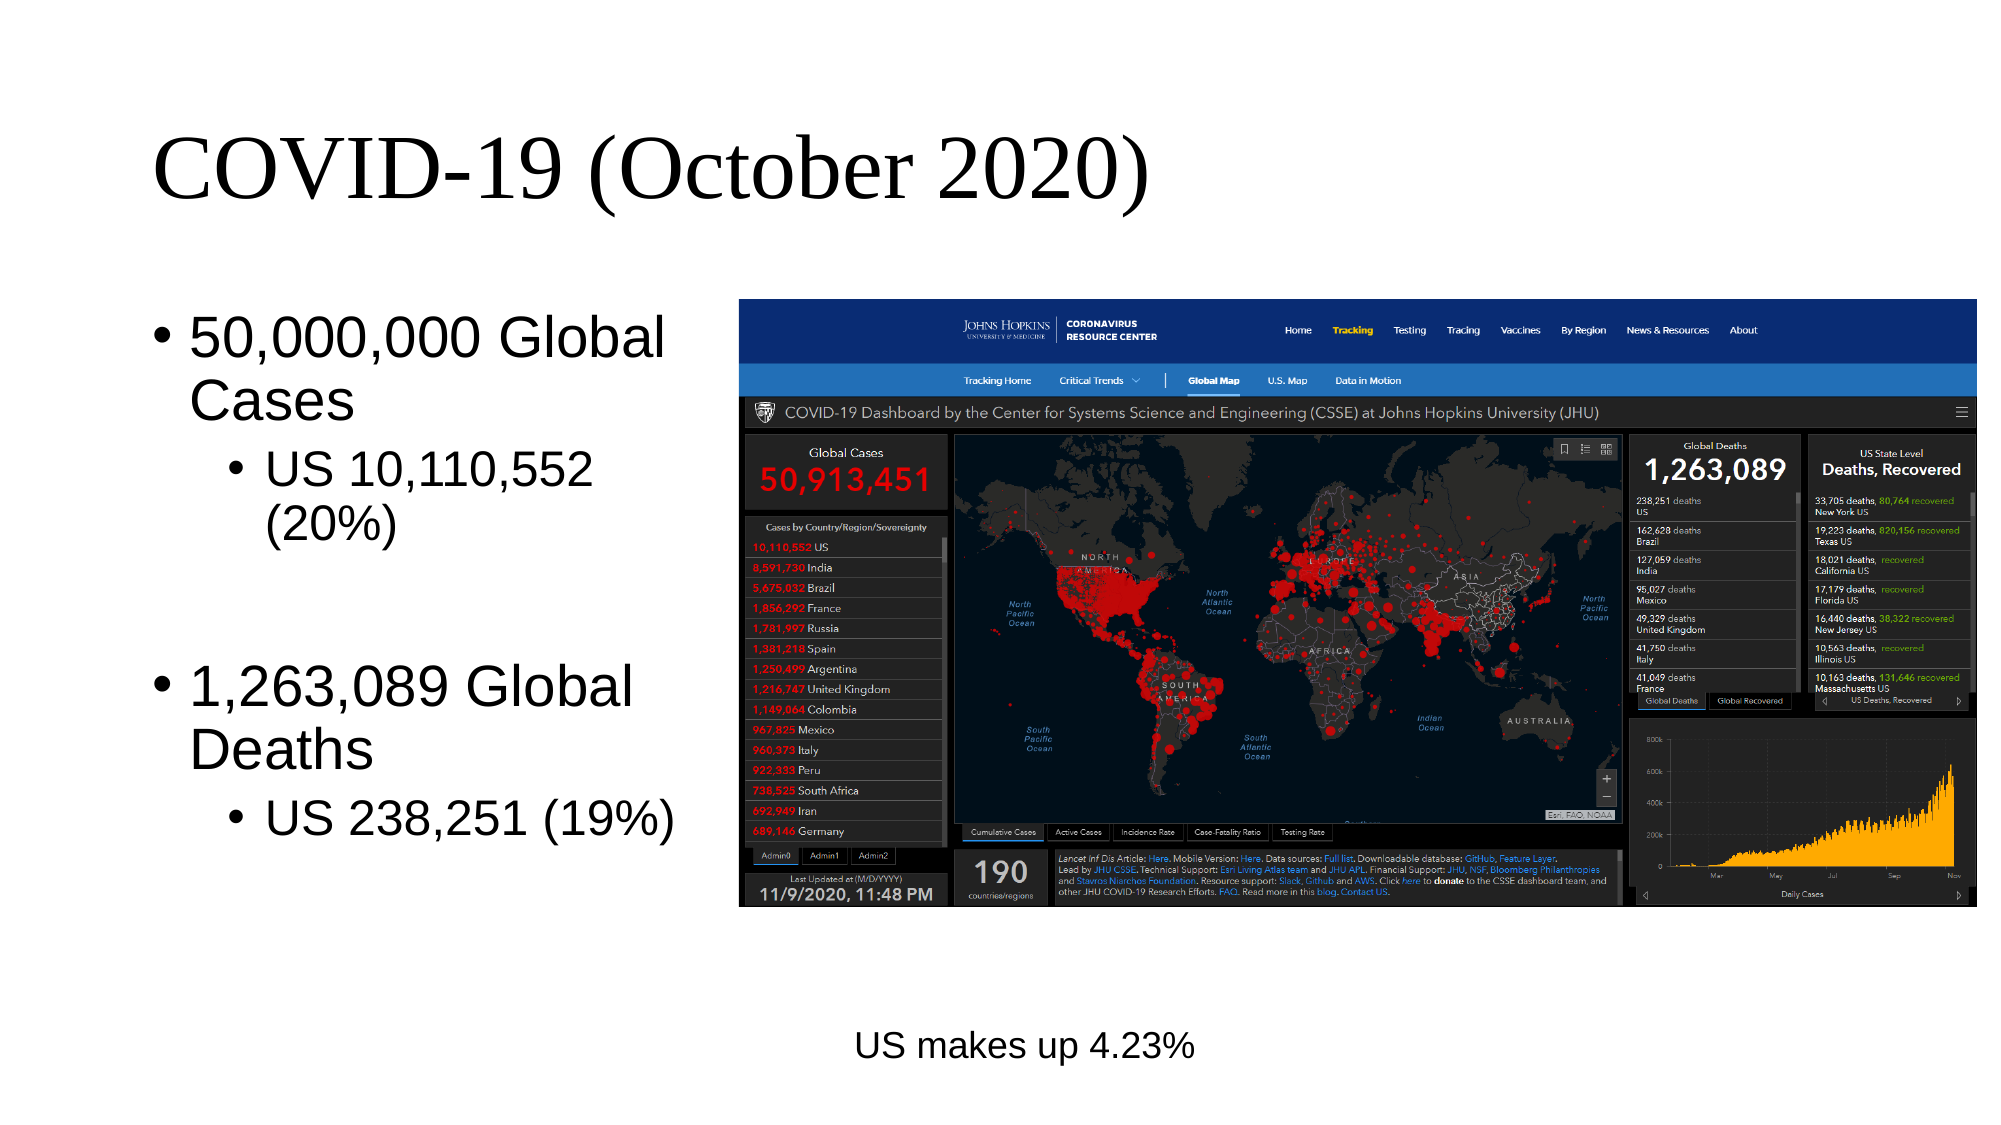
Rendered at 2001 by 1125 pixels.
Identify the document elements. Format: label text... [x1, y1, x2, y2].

text_box US makes up 4.23% [839, 1013, 1211, 1073]
title COVID-19 (October 2020) [137, 59, 1863, 278]
list 50,000,000 Global Cases US 10,110,552 (20%) 1,263,089 Global Deaths US 238,251 (19%) [137, 299, 697, 1014]
picture [738, 299, 1977, 907]
